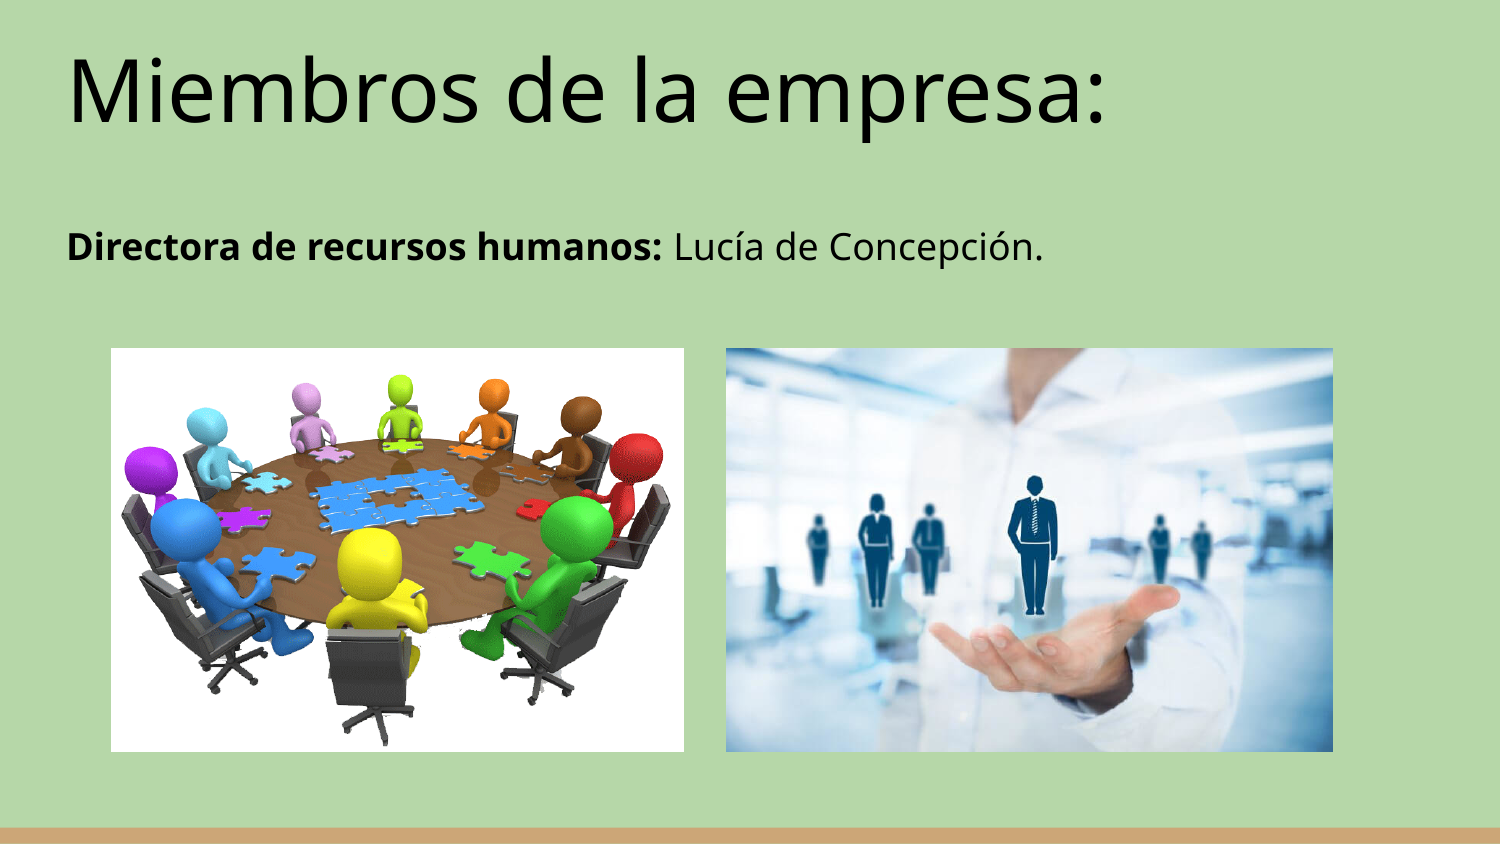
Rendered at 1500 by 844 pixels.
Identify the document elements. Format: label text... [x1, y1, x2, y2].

list Directora de recursos humanos: Lucía de Concepción. [51, 200, 1449, 752]
title Miembros de la empresa: [51, 0, 1449, 156]
picture [111, 347, 685, 752]
picture [726, 347, 1333, 752]
